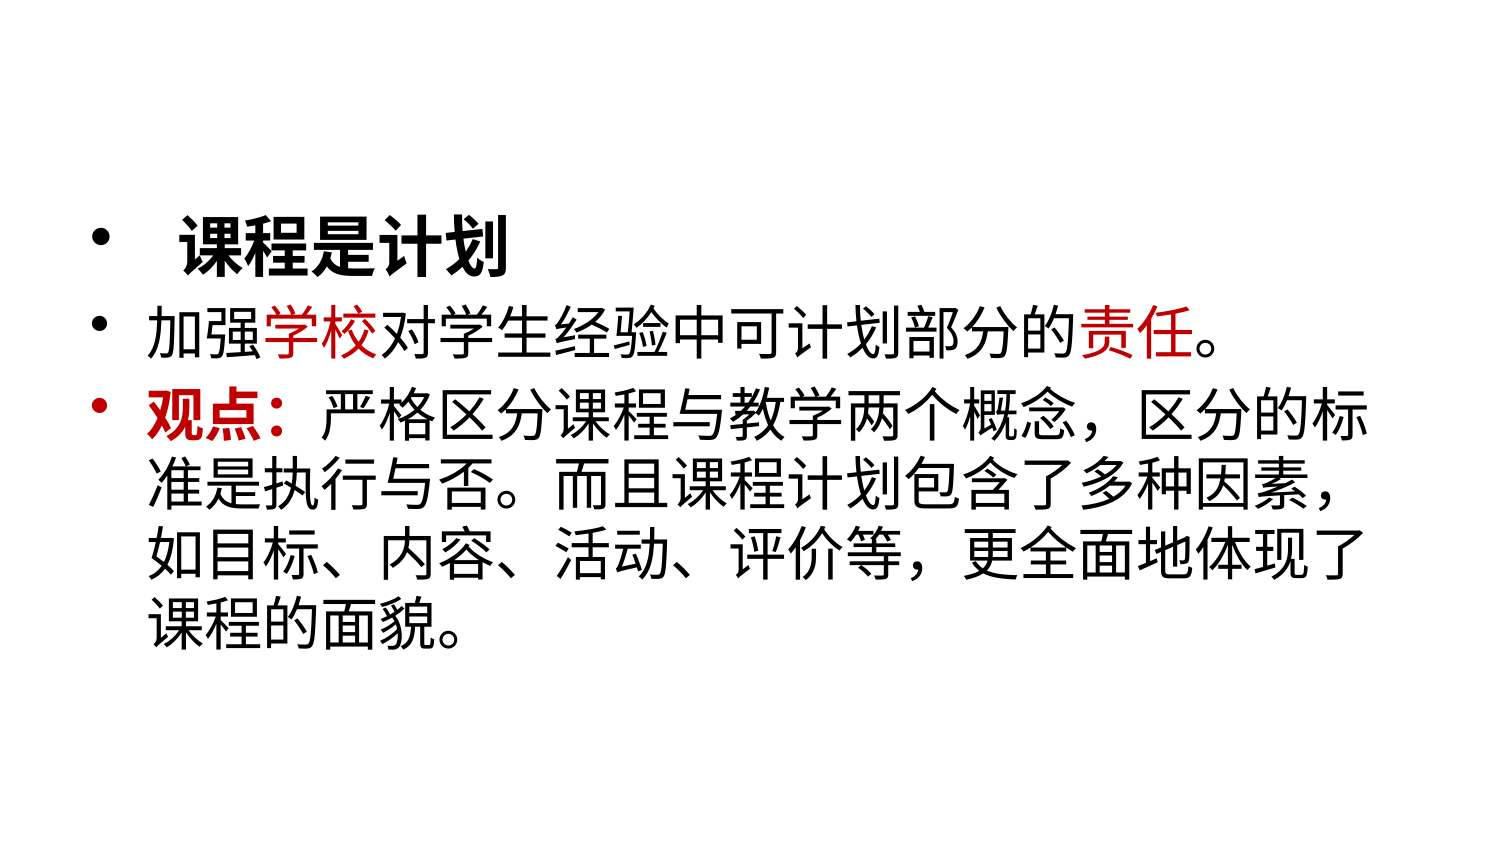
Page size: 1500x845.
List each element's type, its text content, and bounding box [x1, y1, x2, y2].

list 课程是计划 加强学校对学生经验中可计划部分的责任。 观点：严格区分课程与教学两个概念，区分的标准是执行与否。而且课程计划包含了多种因素，如目标、内容、活动、评价等，更全面地体现了课程的面貌。 [74, 196, 1426, 755]
